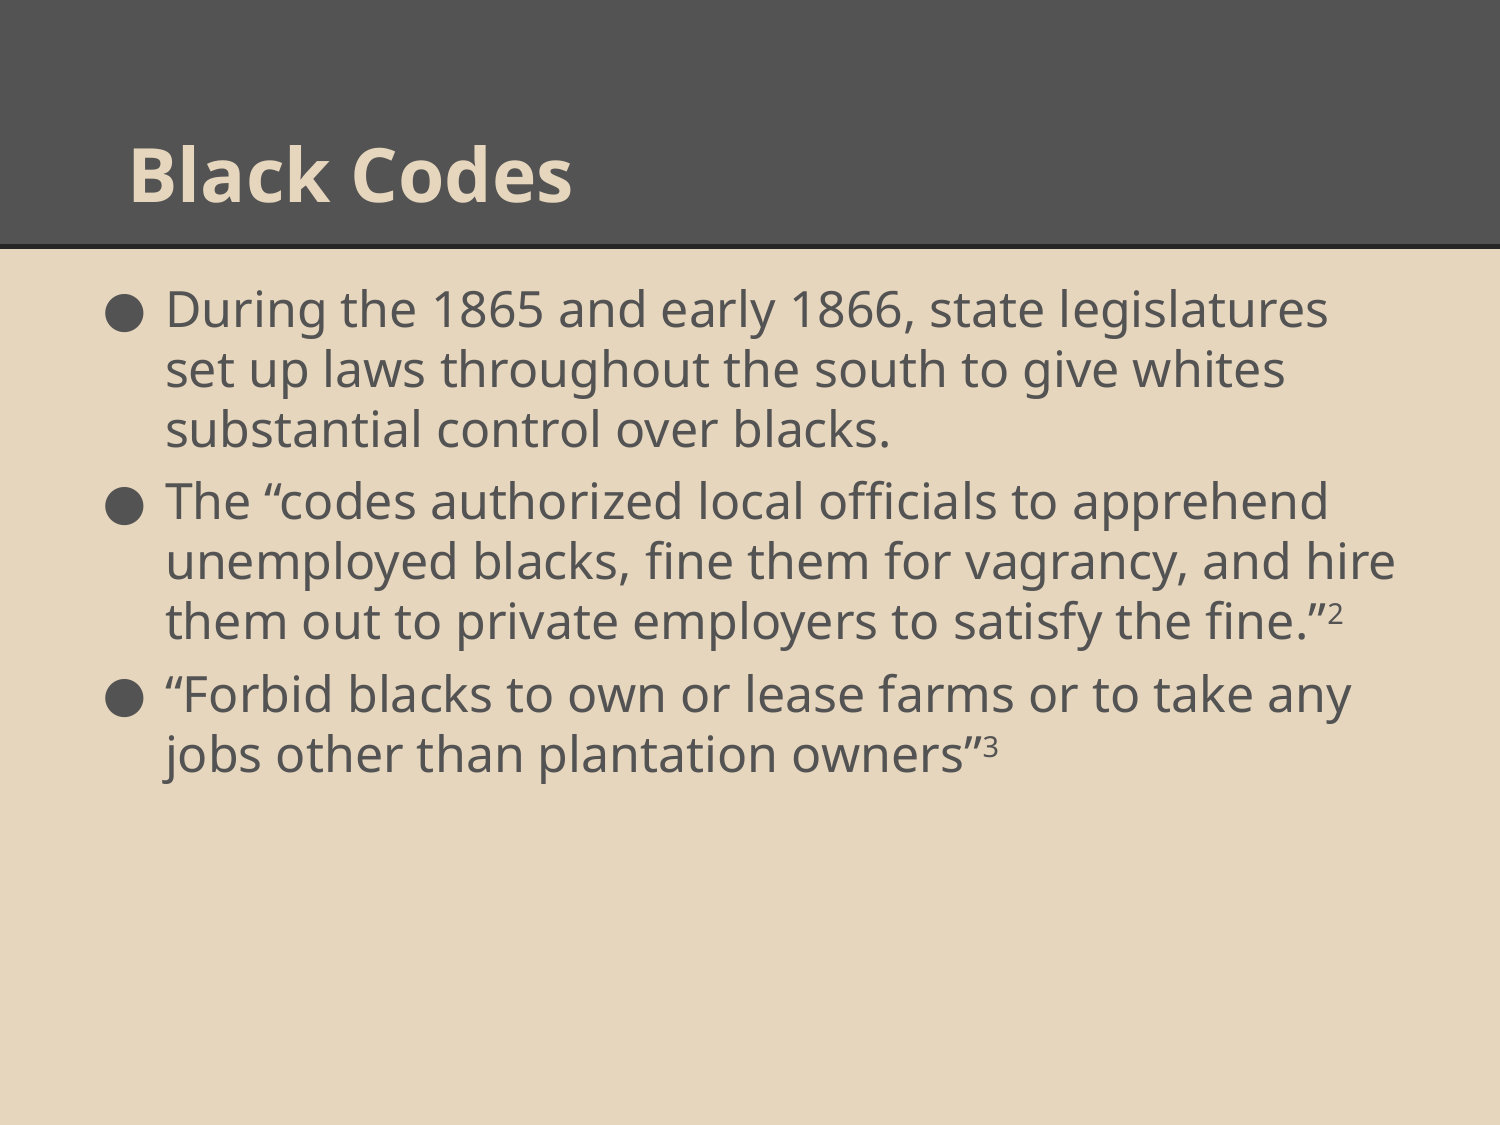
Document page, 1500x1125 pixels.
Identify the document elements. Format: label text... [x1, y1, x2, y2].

title Black Codes [75, 45, 1425, 233]
list During the 1865 and early 1866, state legislatures set up laws throughout the south to give whites substantial control over blacks. The “codes authorized local officials to apprehend unemployed blacks, fine them for vagrancy, and hire them out to private employers to satisfy the fine.”2 “Forbid blacks to own or lease farms or to take any jobs other than plantation owners”3 [75, 262, 1425, 1078]
